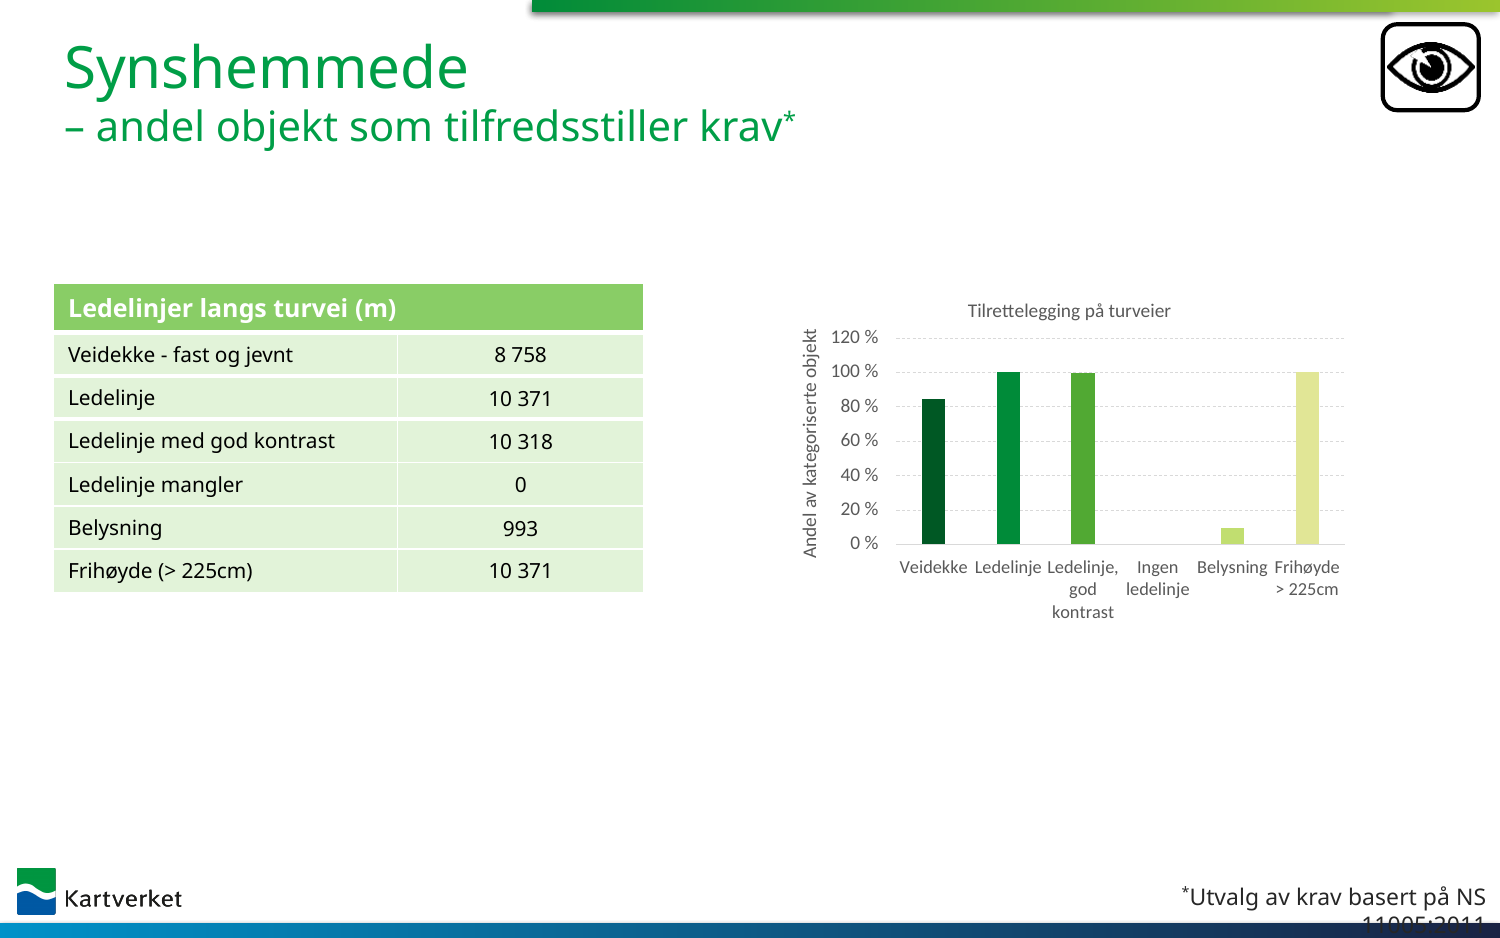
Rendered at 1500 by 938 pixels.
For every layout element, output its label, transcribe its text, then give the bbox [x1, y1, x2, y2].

text_box *Utvalg av krav basert på NS 11005:2011 [1068, 873, 1500, 938]
table_cell 0 [398, 463, 643, 505]
text_box Synshemmede – andel objekt som tilfredsstiller krav* [49, 24, 1431, 158]
table_cell Ledelinje med god kontrast [54, 421, 397, 462]
table_cell Ledelinje mangler [54, 463, 397, 505]
table_cell Belysning [54, 507, 397, 548]
table_cell 8 758 [398, 335, 643, 374]
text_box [1382, 24, 1480, 111]
table_cell Ledelinje [54, 378, 397, 417]
picture [791, 291, 1348, 630]
table_header Ledelinjer langs turvei (m) [54, 284, 643, 330]
table_cell Frihøyde (> 225cm) [54, 550, 397, 592]
table_cell 10 371 [398, 550, 643, 592]
table_cell 993 [398, 507, 643, 548]
table_cell 10 318 [398, 421, 643, 462]
table_cell Veidekke - fast og jevnt [54, 335, 397, 374]
table_cell 10 371 [398, 378, 643, 417]
